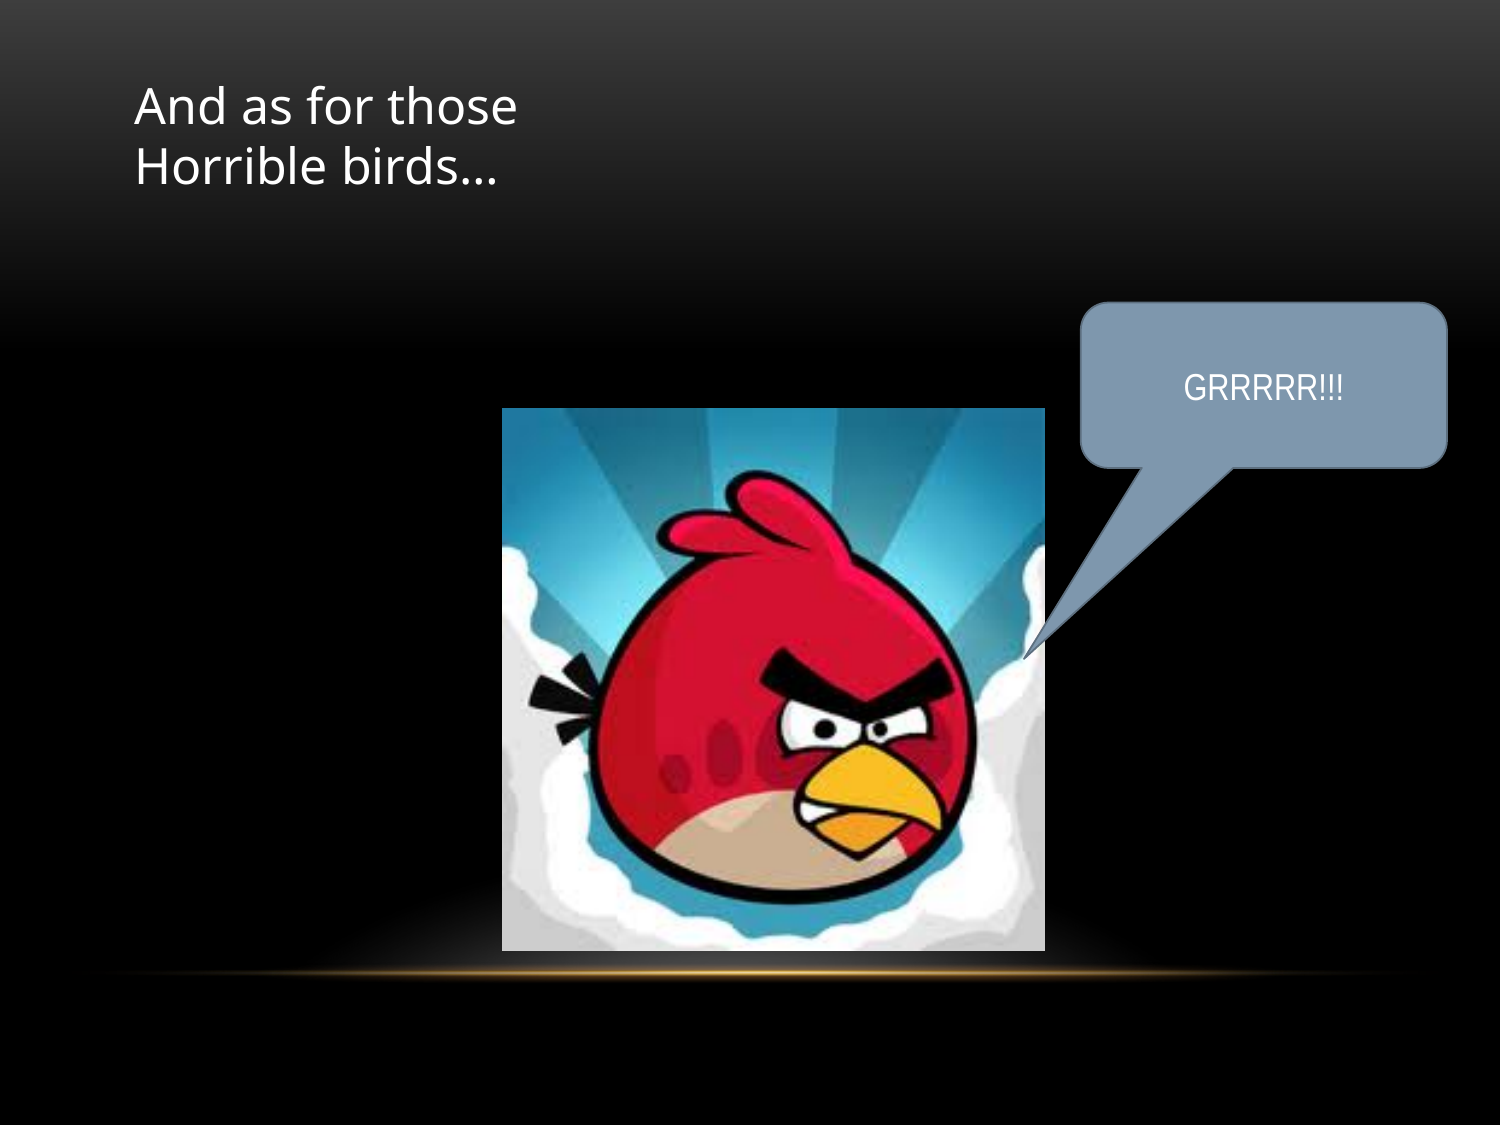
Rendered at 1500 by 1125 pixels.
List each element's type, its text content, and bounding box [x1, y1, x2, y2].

text_box GRRRRR!!! [1051, 301, 1448, 636]
picture [0, 0, 1500, 1125]
text_box And as for those Horrible birds… [119, 66, 1491, 202]
